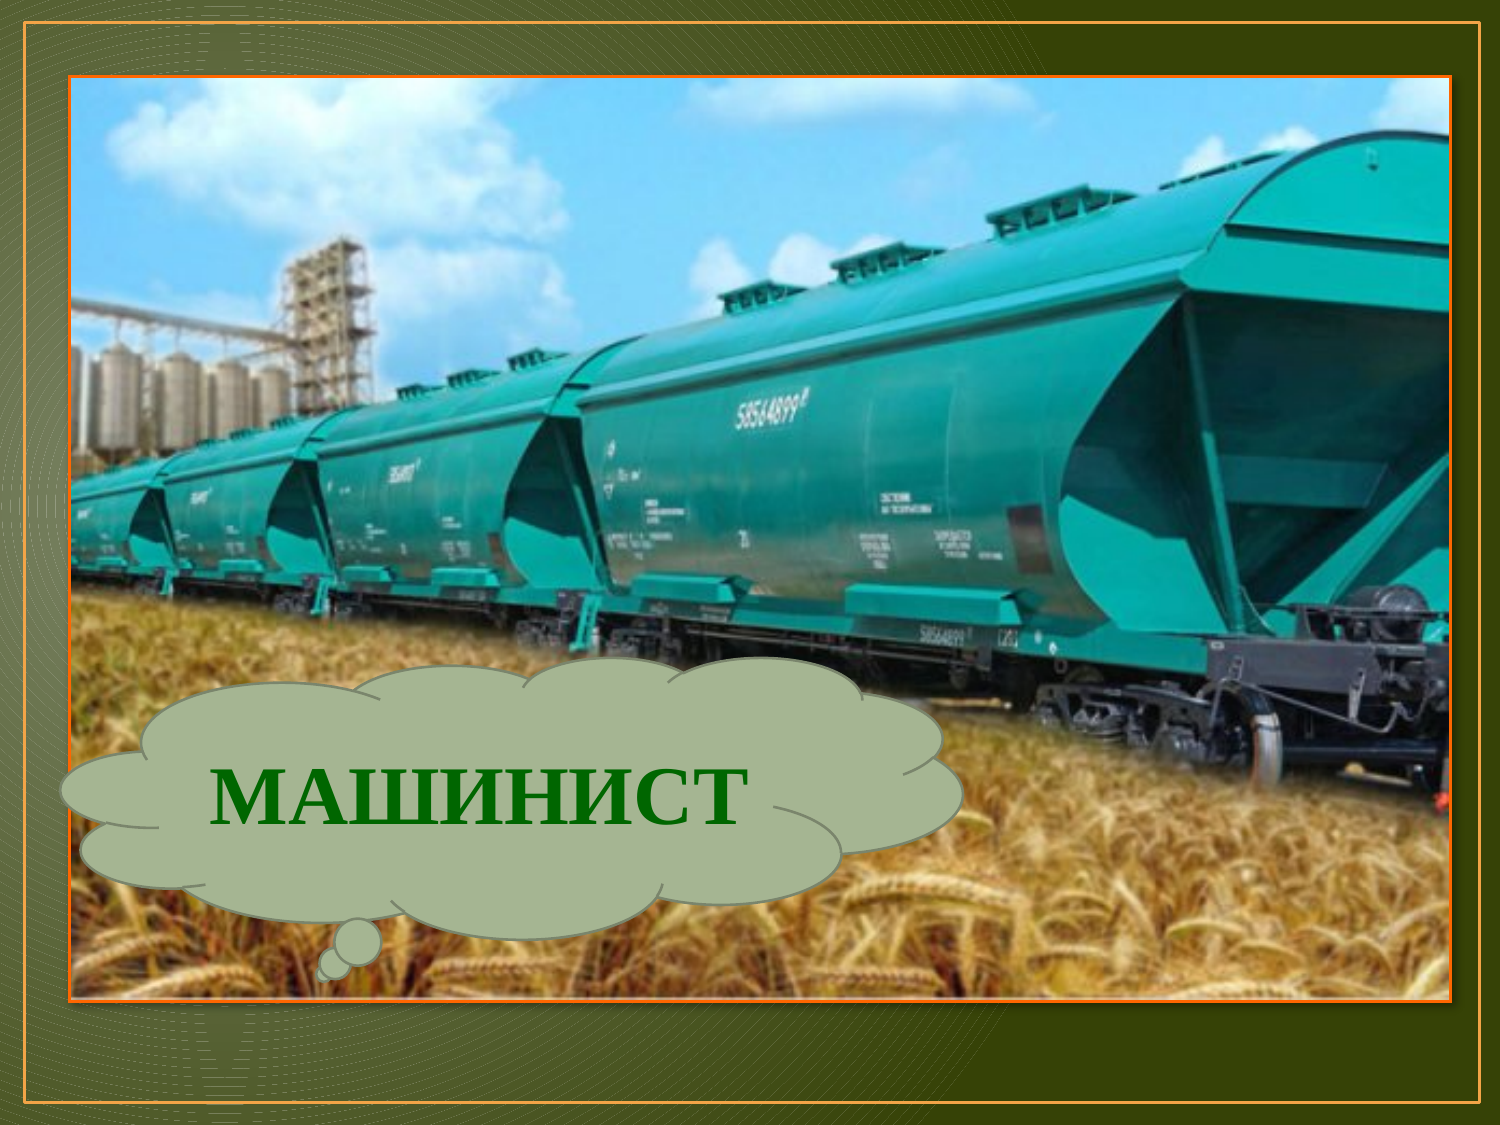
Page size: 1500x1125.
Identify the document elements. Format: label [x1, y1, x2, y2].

picture [70, 77, 1449, 1000]
text_box [58, 779, 62, 801]
